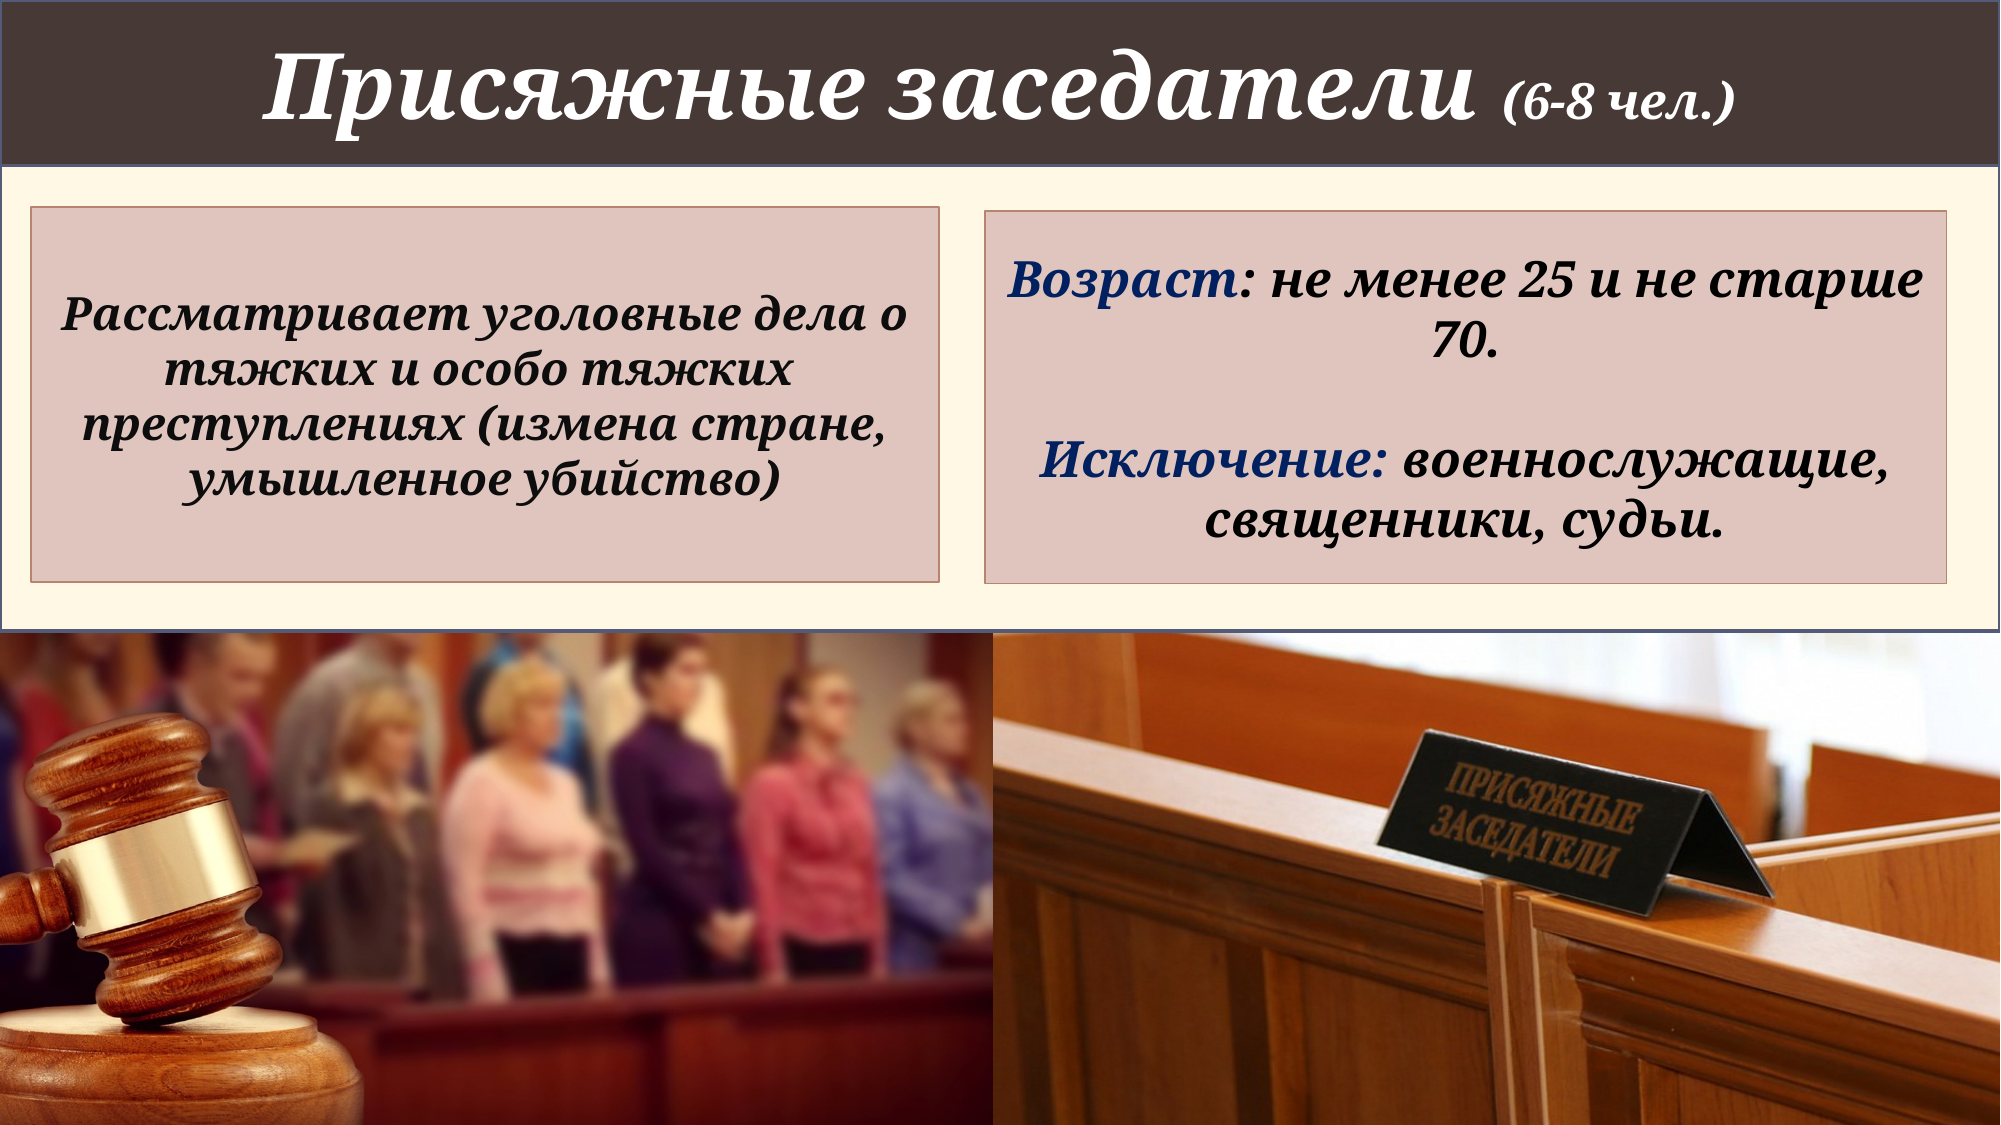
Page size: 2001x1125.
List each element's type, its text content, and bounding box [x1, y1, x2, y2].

text_box Присяжные заседатели (6-8 чел.) [0, 0, 2000, 167]
text_box Возраст: не менее 25 и не старше 70. Исключение: военнослужащие, священники, судьи. [984, 210, 1947, 584]
text_box [0, 167, 2000, 588]
picture [0, 584, 2000, 1125]
text_box Рассматривает уголовные дела о тяжких и особо тяжких преступлениях (измена стране, умышленное убийство) [30, 206, 940, 582]
